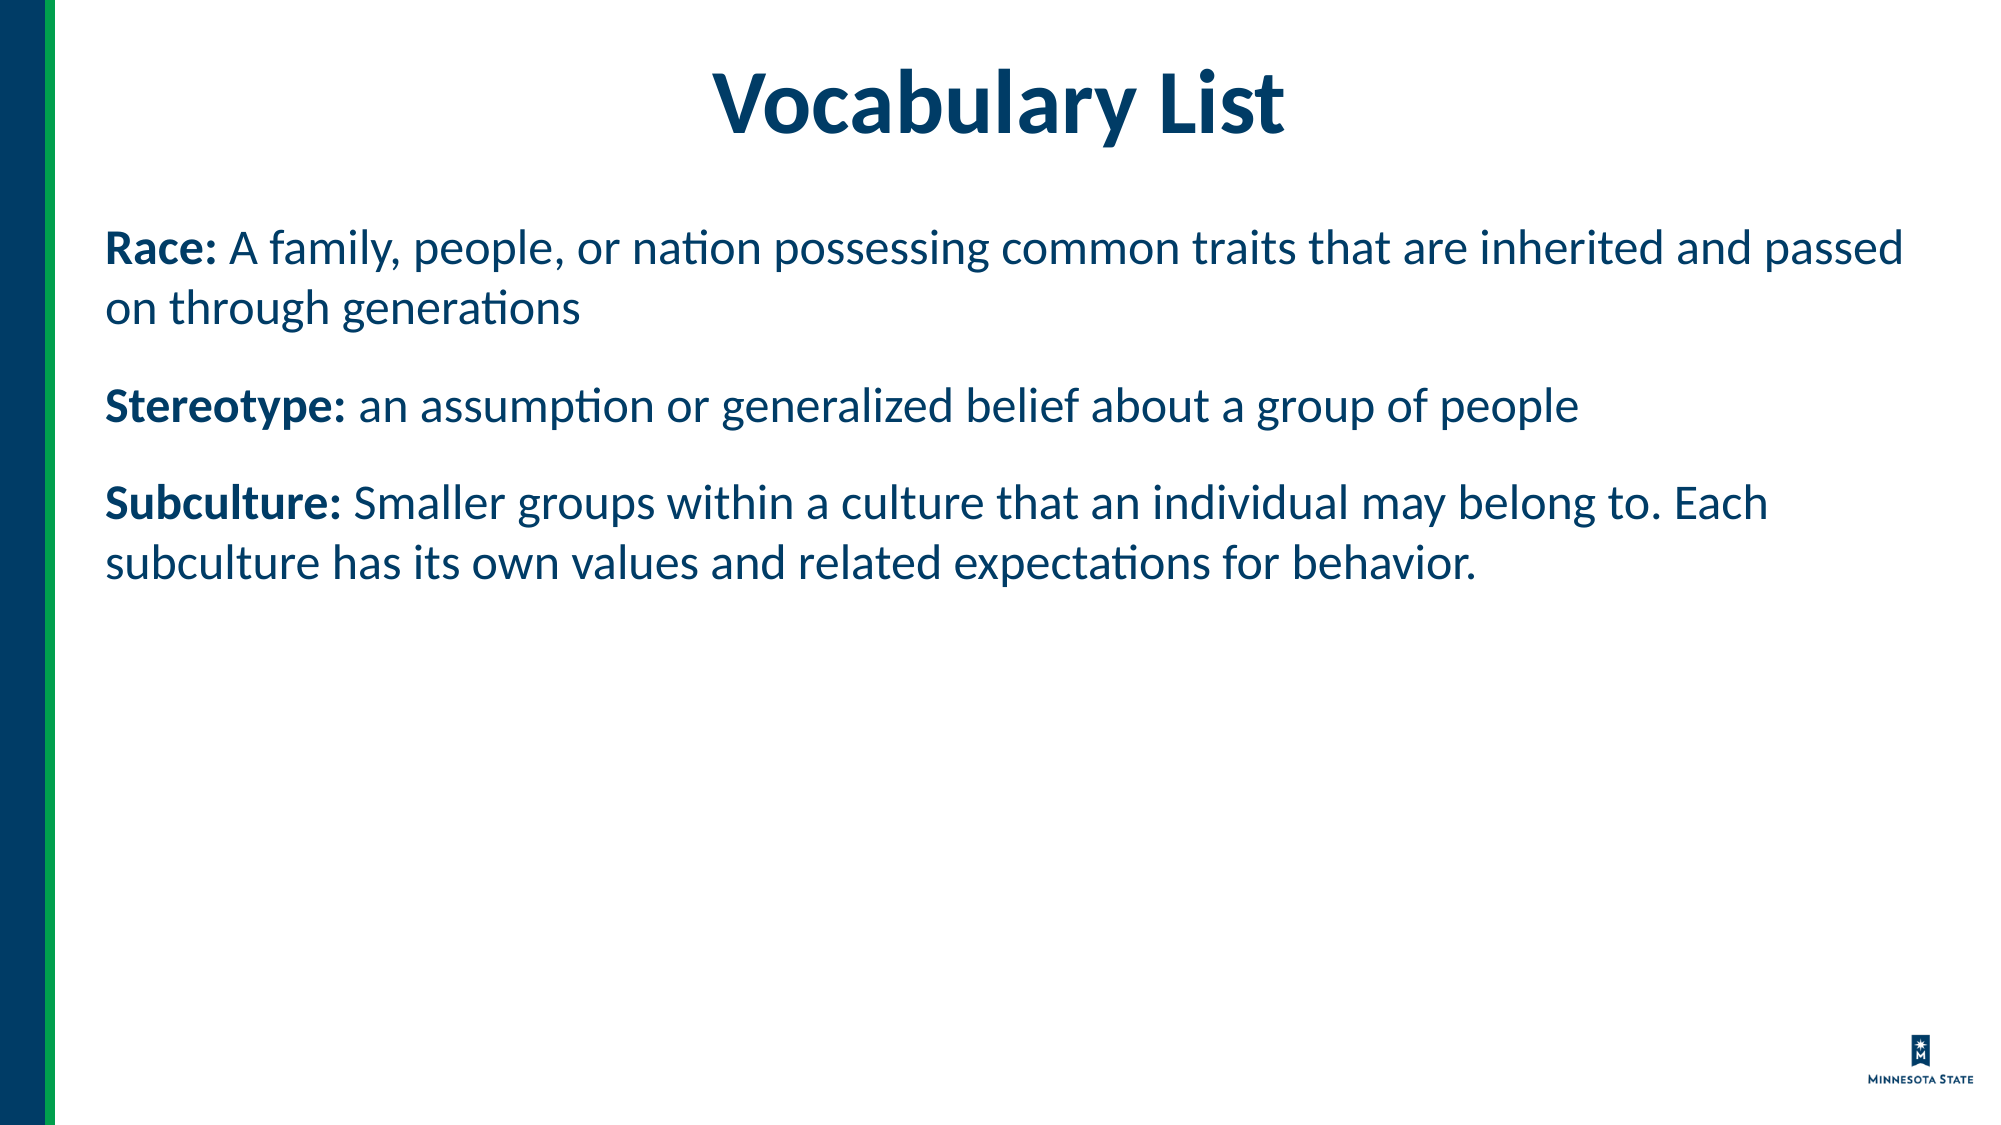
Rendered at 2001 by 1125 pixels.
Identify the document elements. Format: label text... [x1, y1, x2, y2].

title Vocabulary List [137, 46, 1863, 162]
picture [1823, 1028, 2001, 1095]
list Race: A family, people, or nation possessing common traits that are inherited and passed on through generations Stereotype: an assumption or generalized belief about a group of people Subculture: Smaller groups within a culture that an individual may belong to. Each subculture has its own values and related expectations for behavior. [90, 206, 1964, 1093]
